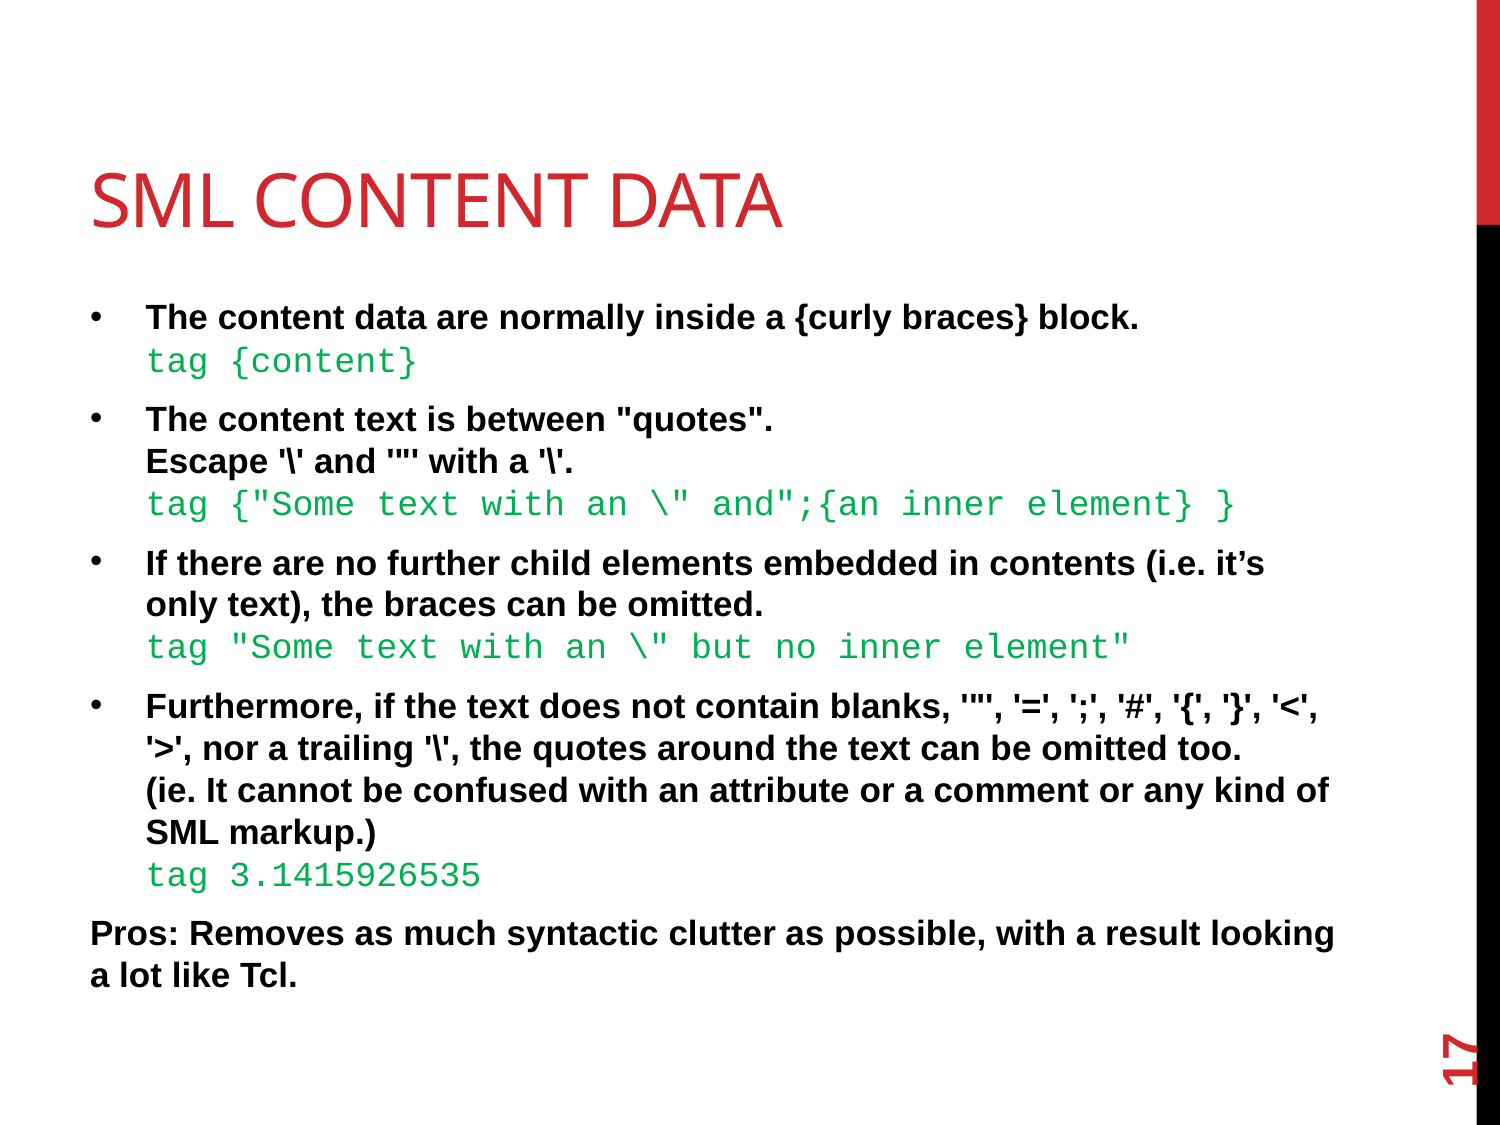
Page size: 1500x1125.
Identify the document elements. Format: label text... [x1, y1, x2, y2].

slide_number 17 [1427, 887, 1488, 1104]
list The content data are normally inside a {curly braces} block. tag {content} The content text is between "quotes". Escape '\' and '"' with a '\'. tag {"Some text with an \" and";{an inner element} } If there are no further child elements embedded in contents (i.e. it’s only text), the braces can be omitted. tag "Some text with an \" but no inner element" Furthermore, if the text does not contain blanks, '"', '=', ';', '#', '{', '}', '<', '>', nor a trailing '\', the quotes around the text can be omitted too. (ie. It cannot be confused with an attribute or a comment or any kind of SML markup.) tag 3.1415926535 Pros: Removes as much syntactic clutter as possible, with a result looking a lot like Tcl. [75, 287, 1363, 1005]
title SML Content Data [75, 25, 1025, 250]
